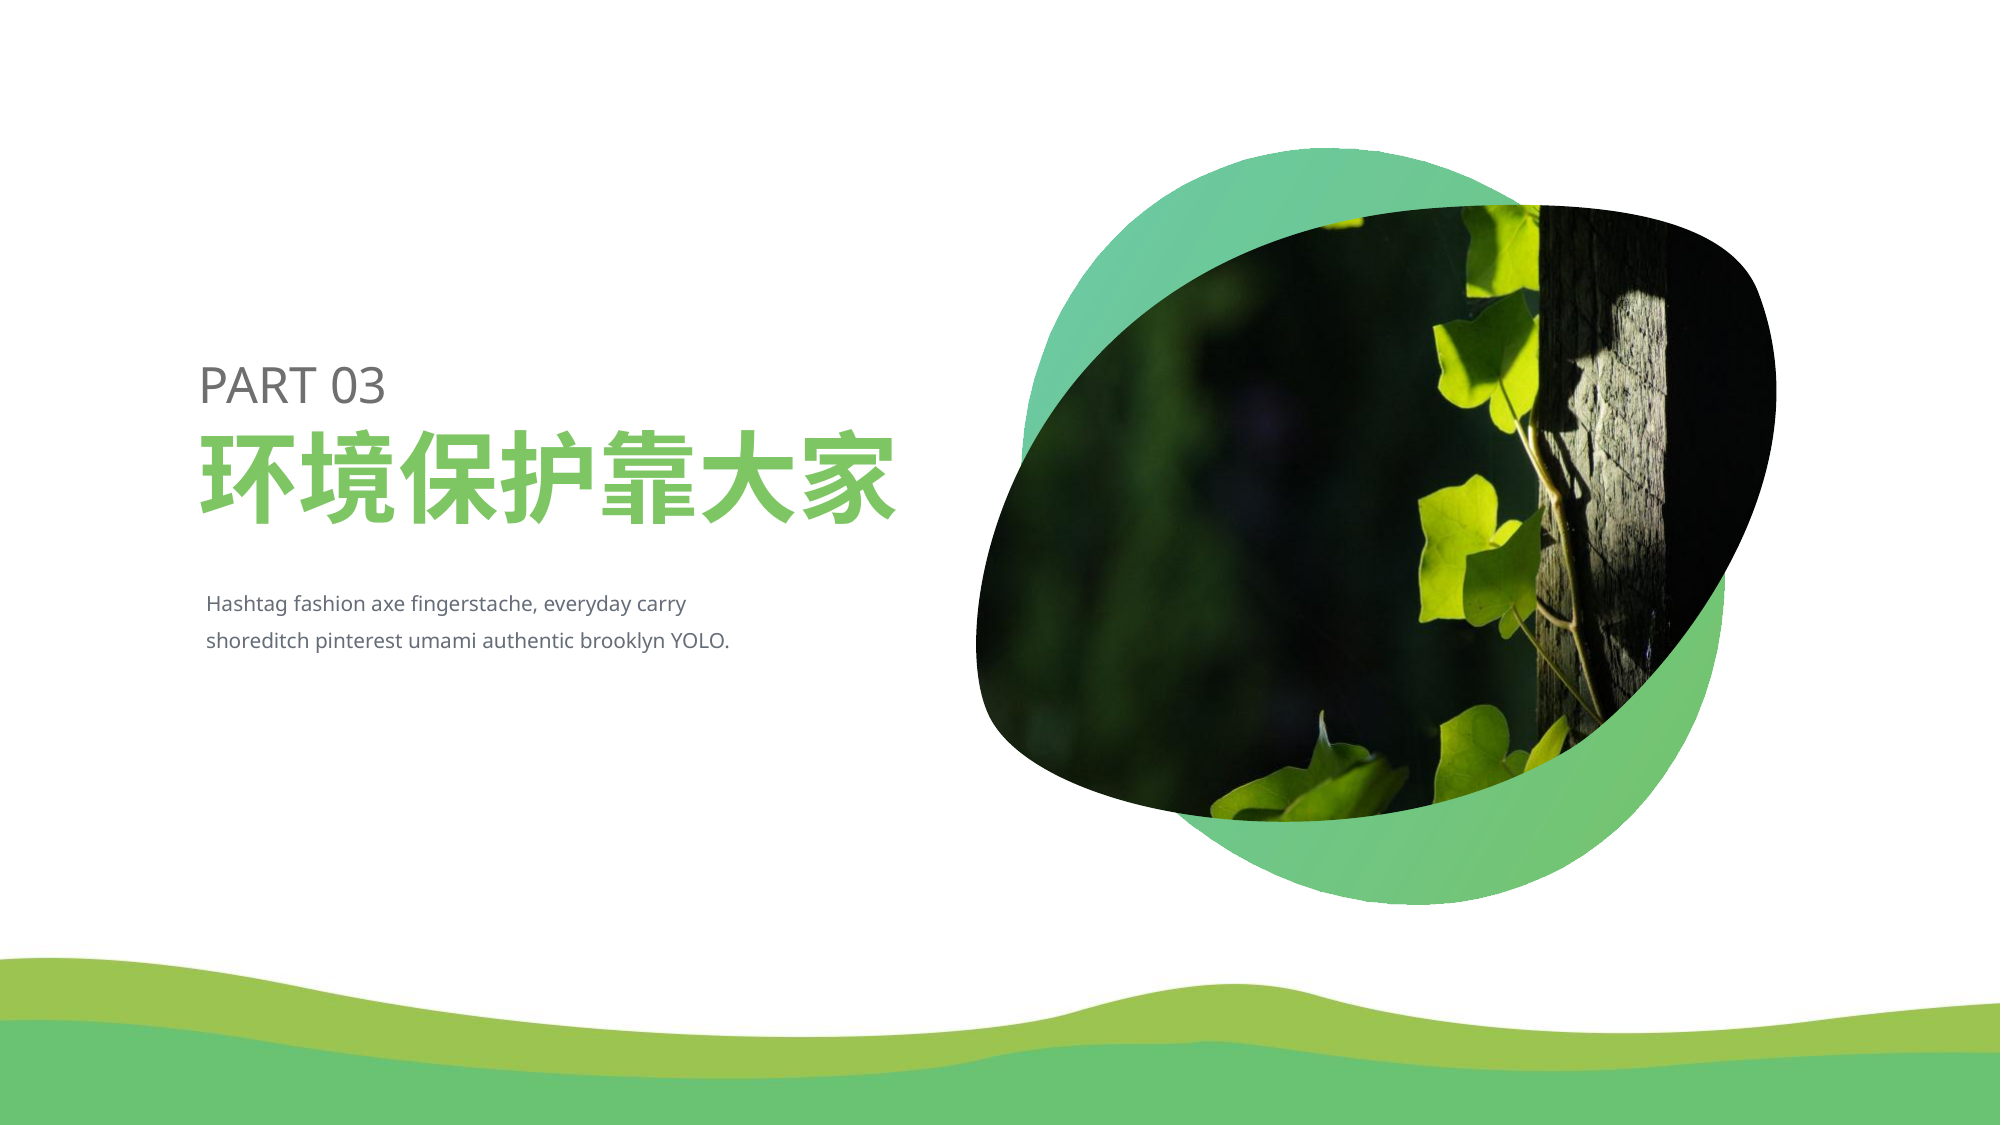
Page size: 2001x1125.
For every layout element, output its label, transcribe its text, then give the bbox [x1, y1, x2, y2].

text_box Hashtag fashion axe fingerstache, everyday carry shoreditch pinterest umami authentic brooklyn YOLO. [205, 578, 769, 709]
text_box [1153, 147, 1521, 204]
text_box 环境保护靠大家 [184, 421, 938, 545]
text_box PART 03 [184, 345, 512, 421]
picture [0, 0, 2000, 1125]
text_box [1187, 822, 1624, 905]
